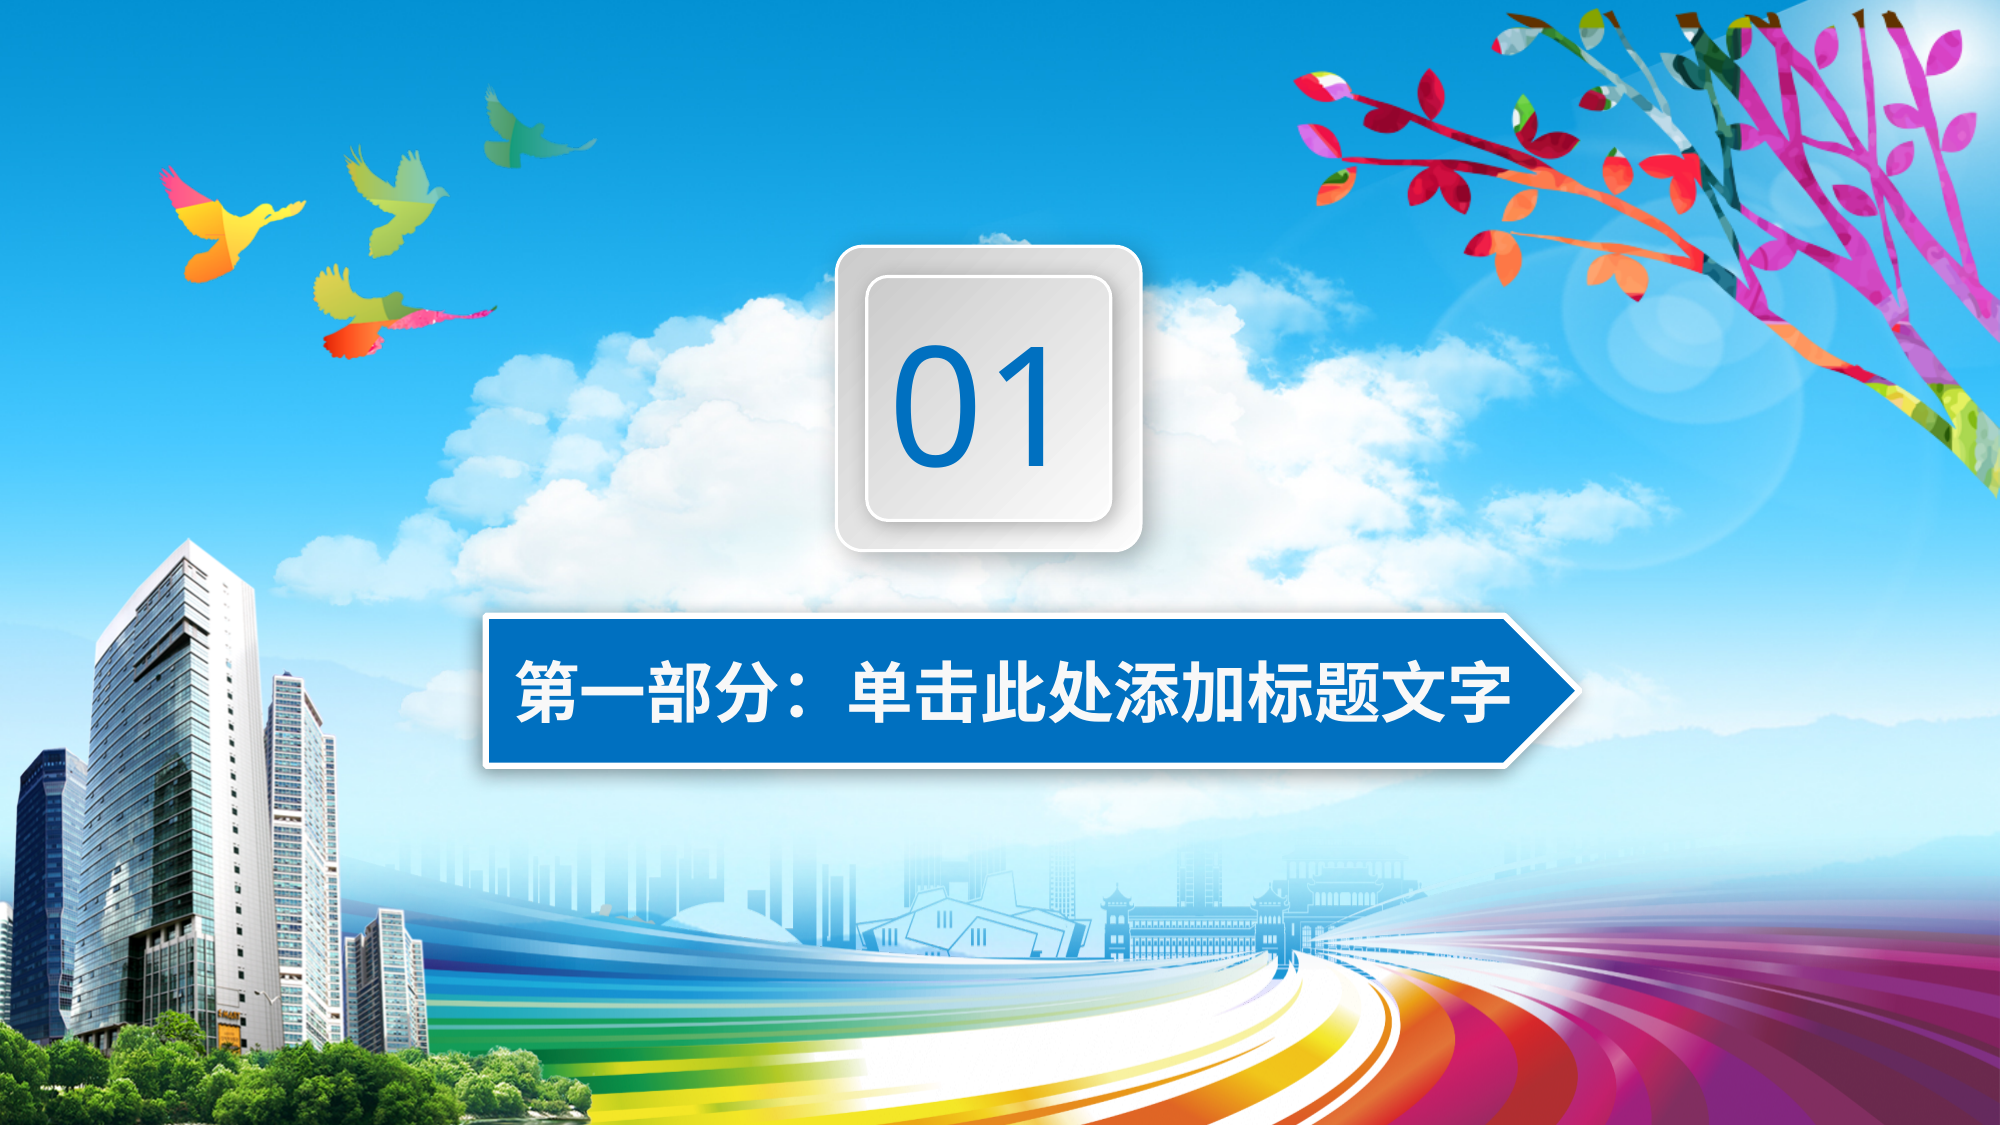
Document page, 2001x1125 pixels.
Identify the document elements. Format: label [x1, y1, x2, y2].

picture [0, 0, 2000, 1125]
picture [1579, 9, 1604, 50]
text_box [836, 246, 1141, 551]
